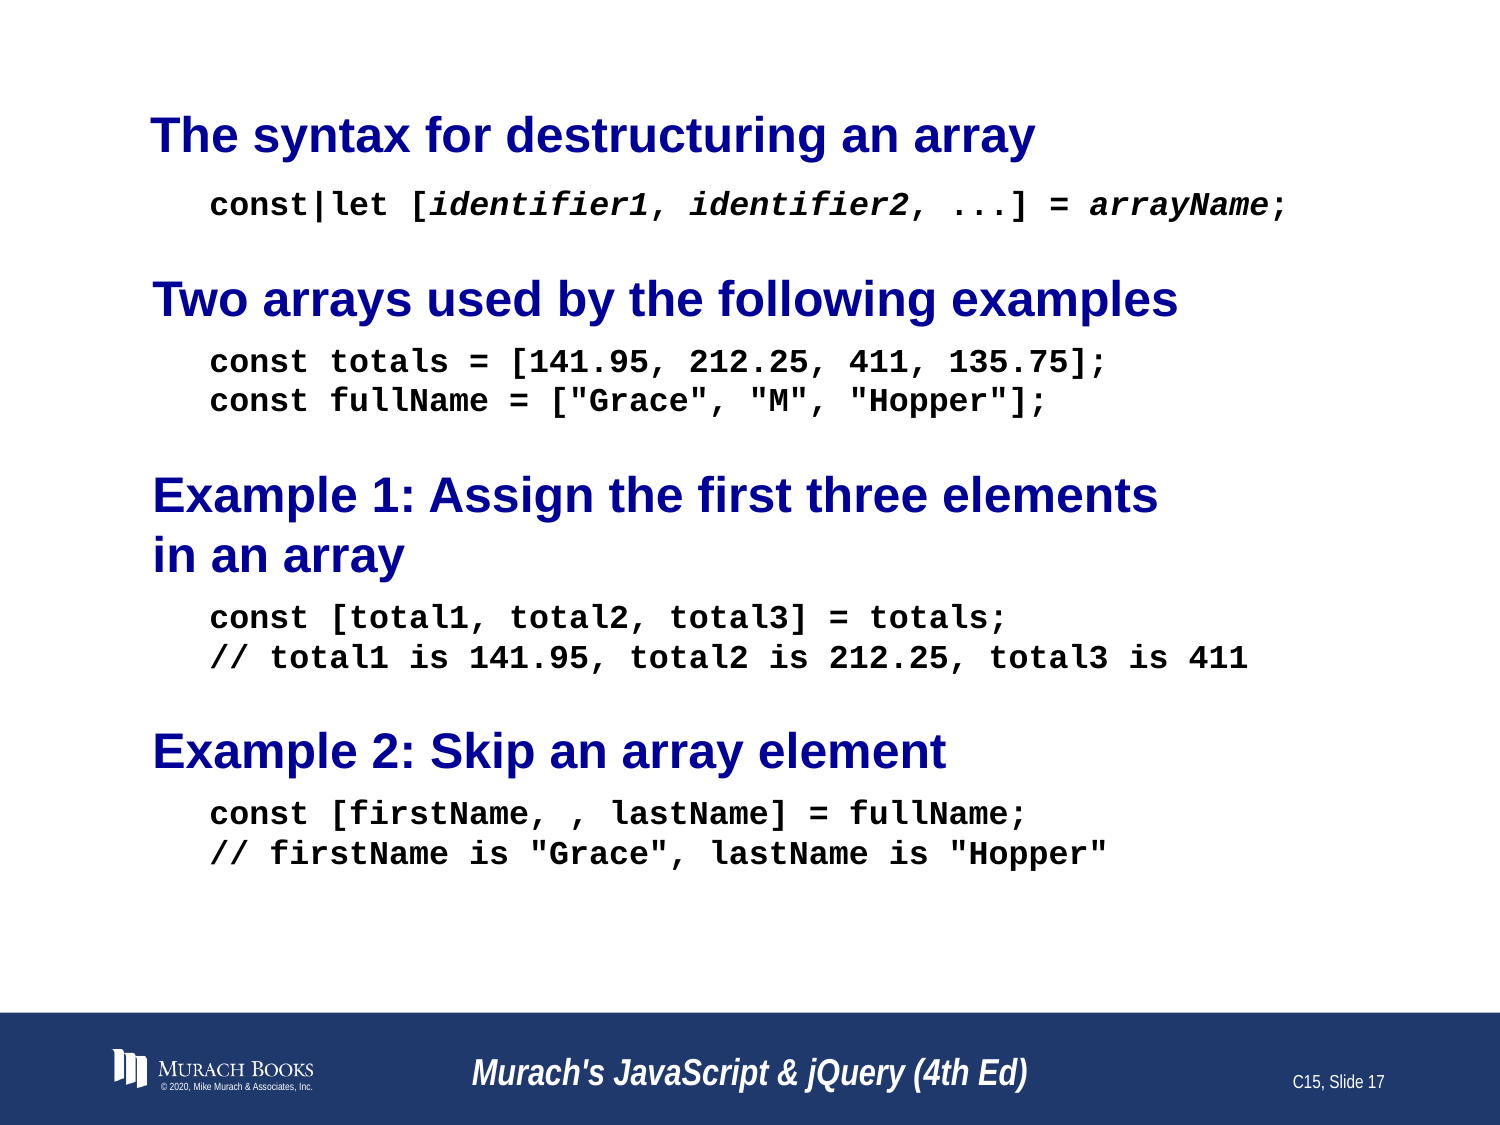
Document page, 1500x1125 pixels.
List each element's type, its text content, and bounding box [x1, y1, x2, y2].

list const|let [identifier1, identifier2, ...] = arrayName; Two arrays used by the following examples const totals = [141.95, 212.25, 411, 135.75]; const fullName = ["Grace", "M", "Hopper"]; Example 1: Assign the first three elements in an array const [total1, total2, total3] = totals; // total1 is 141.95, total2 is 212.25, total3 is 411 Example 2: Skip an array element const [firstName, , lastName] = fullName; // firstName is "Grace", lastName is "Hopper" [137, 174, 1350, 975]
slide_number Murach's JavaScript & jQuery (4th Ed) [463, 1025, 1050, 1100]
footer © 2020, Mike Murach & Associates, Inc. [12, 1025, 463, 1100]
slide_number C15, Slide 17 [1087, 1025, 1400, 1100]
title The syntax for destructuring an array [150, 102, 1350, 164]
